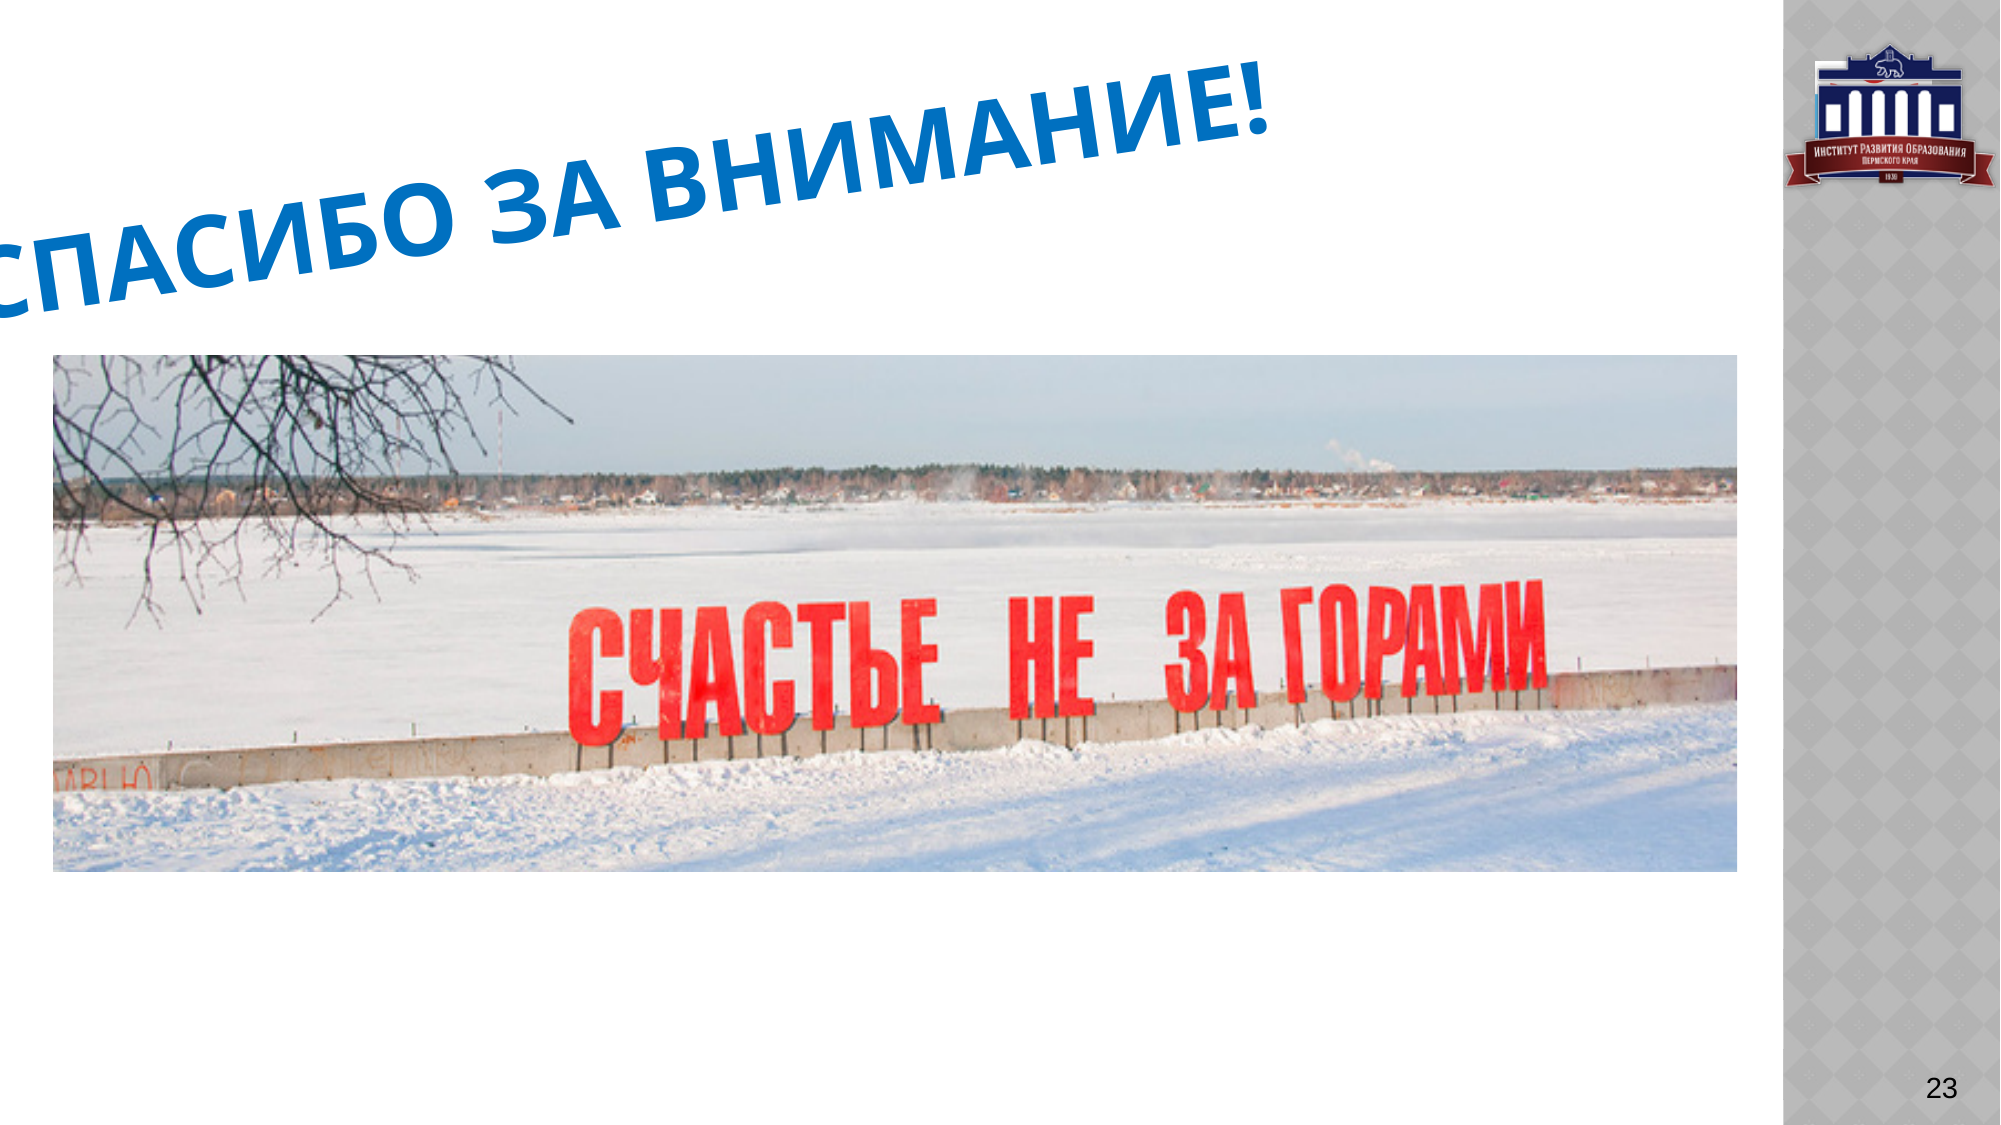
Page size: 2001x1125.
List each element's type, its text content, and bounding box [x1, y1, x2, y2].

picture [1780, 38, 2000, 194]
title Спасибо за внимание! [0, 0, 1326, 339]
picture [52, 354, 1738, 872]
